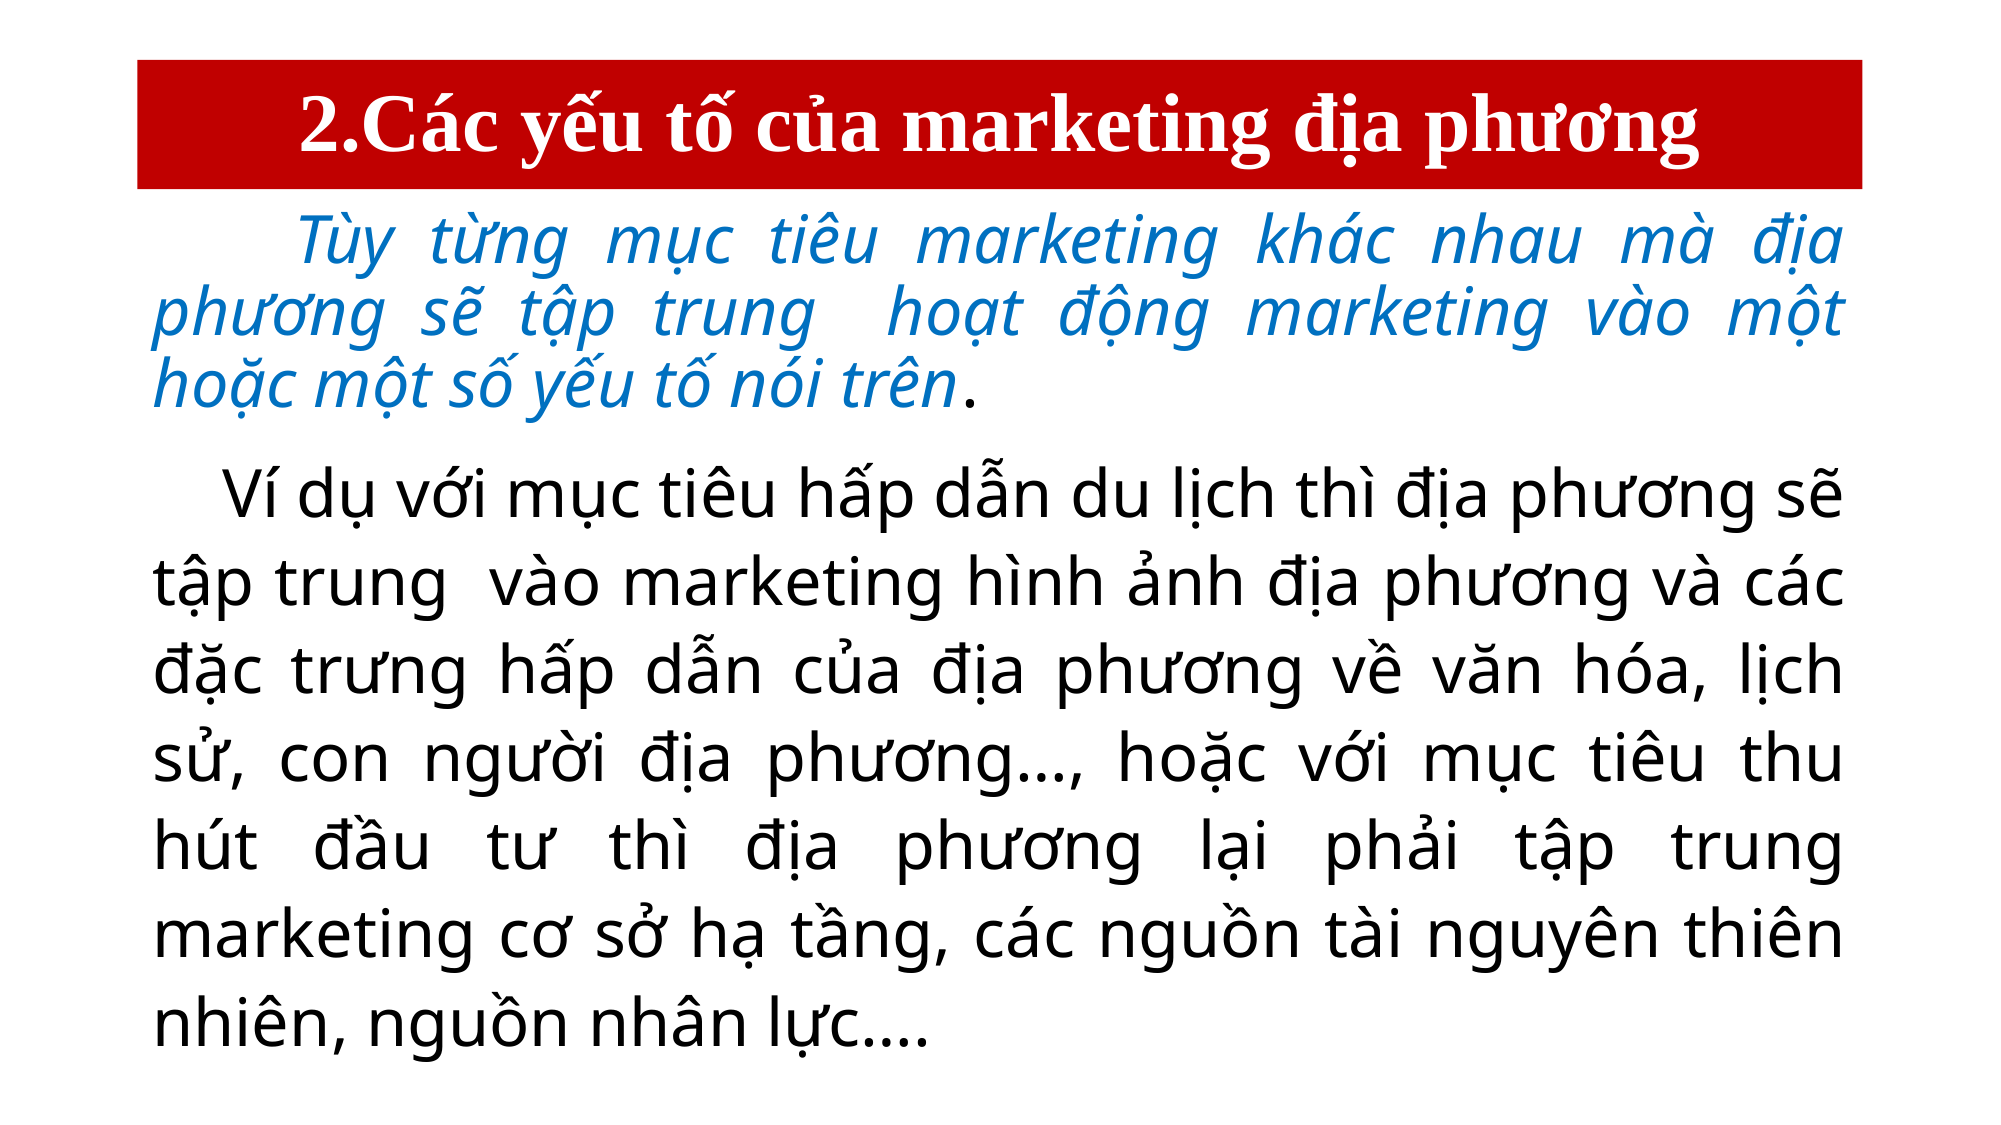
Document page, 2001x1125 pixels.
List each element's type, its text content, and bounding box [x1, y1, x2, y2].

title 2.Các yếu tố của marketing địa phương [137, 59, 1863, 190]
list Tùy từng mục tiêu marketing khác nhau mà địa phương sẽ tập trung hoạt động marketing vào một hoặc một số yếu tố nói trên. Ví dụ với mục tiêu hấp dẫn du lịch thì địa phương sẽ tập trung vào marketing hình ảnh địa phương và các đặc trưng hấp dẫn của địa phương về văn hóa, lịch sử, con người địa phương…, hoặc với mục tiêu thu hút đầu tư thì địa phương lại phải tập trung marketing cơ sở hạ tầng, các nguồn tài nguyên thiên nhiên, nguồn nhân lực…. [137, 198, 1863, 1076]
